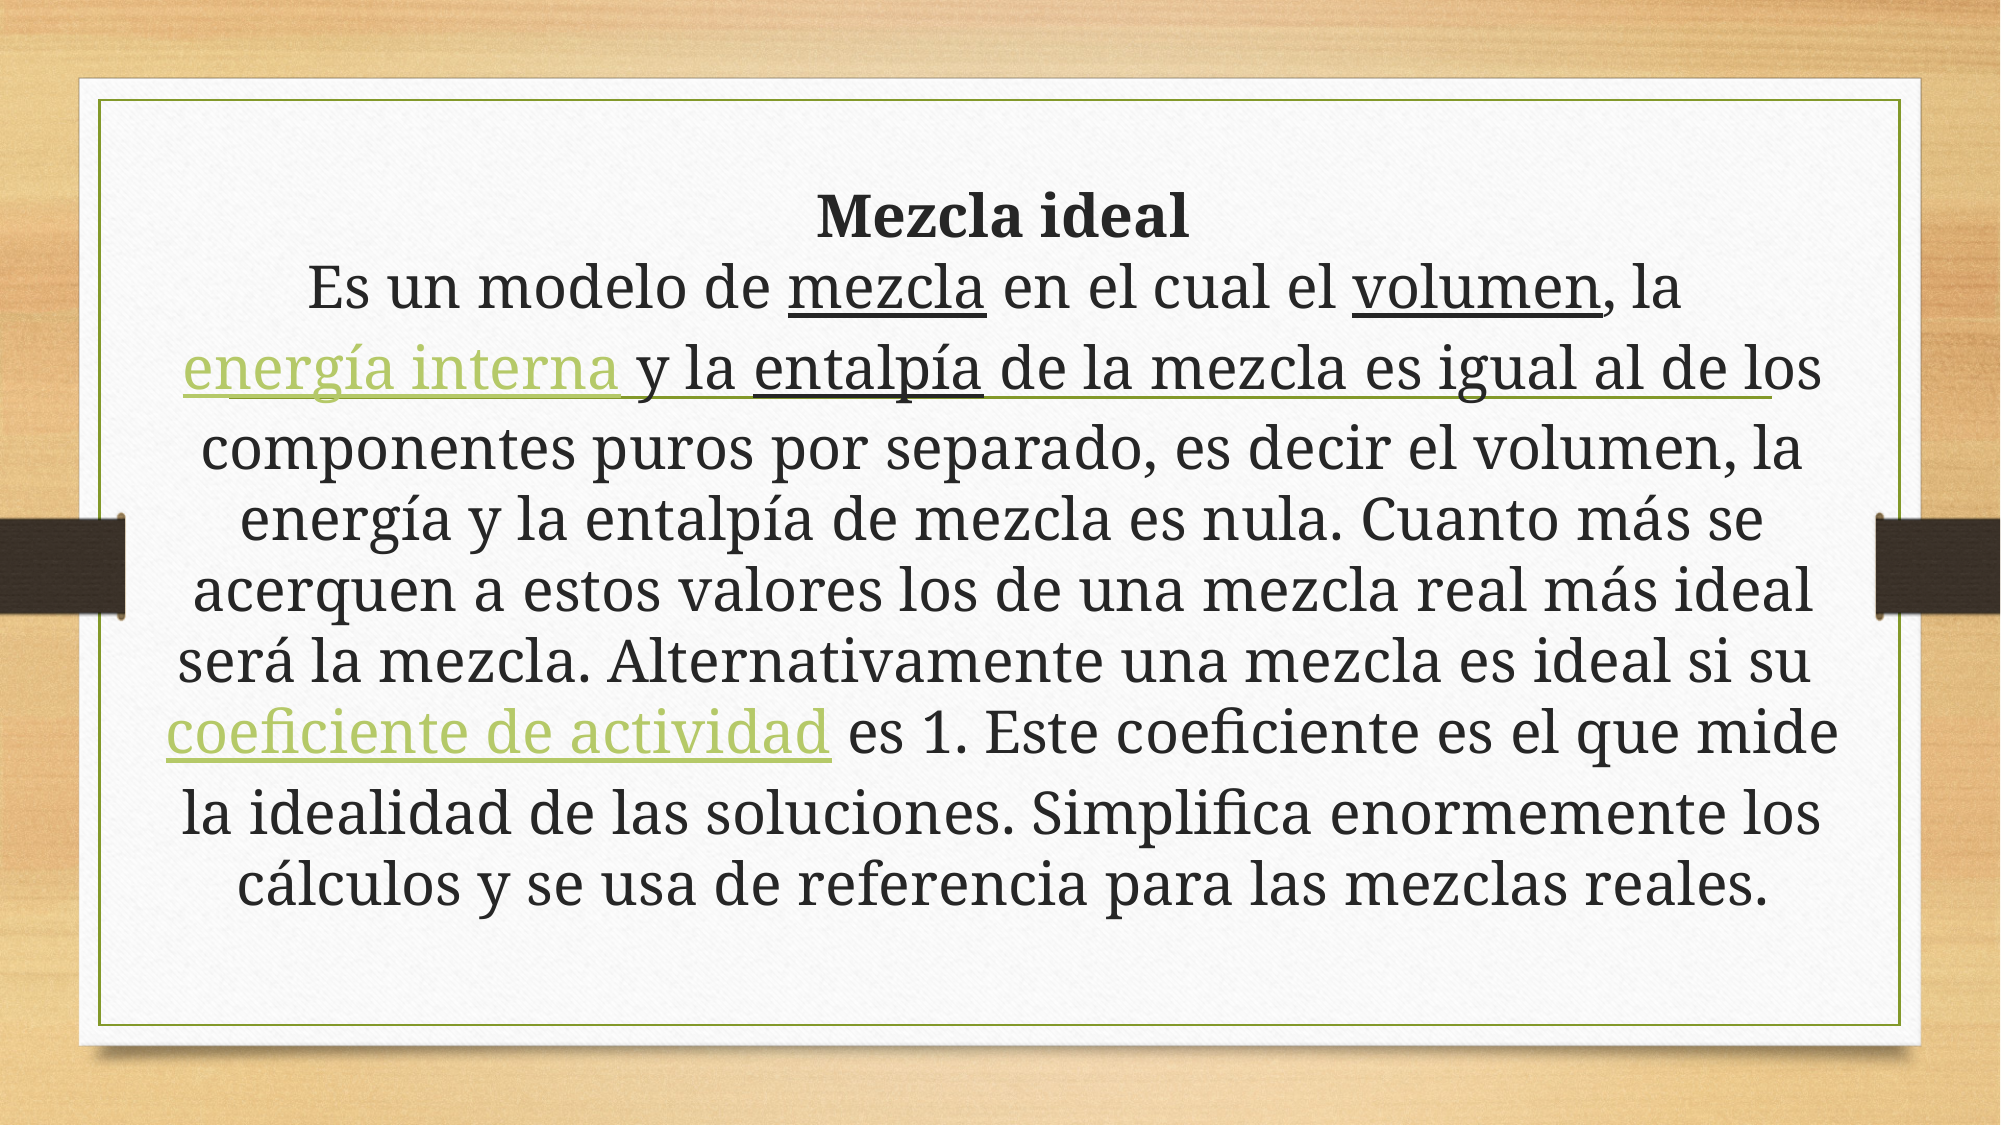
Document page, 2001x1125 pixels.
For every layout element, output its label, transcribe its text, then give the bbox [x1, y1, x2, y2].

title Mezcla ideal Es un modelo de mezcla en el cual el volumen, la energía interna y la entalpía de la mezcla es igual al de los componentes puros por separado, es decir el volumen, la energía y la entalpía de mezcla es nula. Cuanto más se acerquen a estos valores los de una mezcla real más ideal será la mezcla. Alternativamente una mezcla es ideal si su coeficiente de actividad es 1. Este coeficiente es el que mide la idealidad de las soluciones. Simplifica enormemente los cálculos y se usa de referencia para las mezclas reales. [126, 161, 1881, 1022]
picture [0, 0, 2001, 1125]
